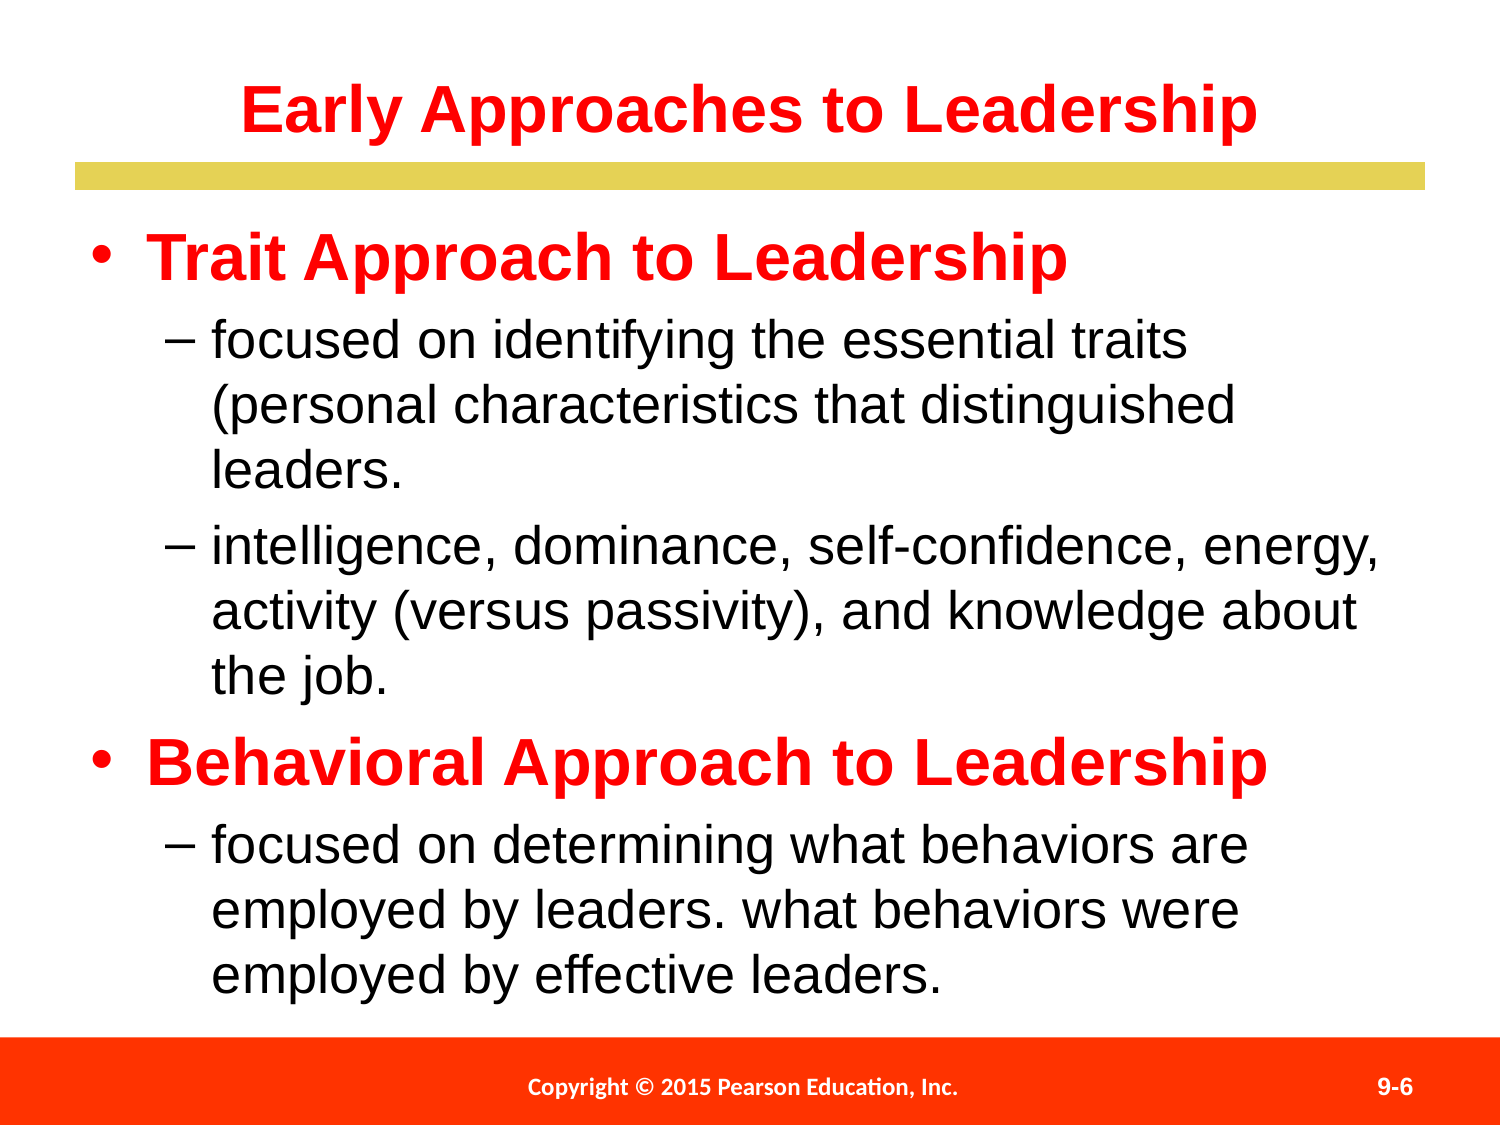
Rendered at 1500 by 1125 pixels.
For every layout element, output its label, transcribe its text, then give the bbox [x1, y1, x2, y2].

list Trait Approach to Leadership focused on identifying the essential traits (personal characteristics that distinguished leaders. intelligence, dominance, self-confidence, energy, activity (versus passivity), and knowledge about the job. Behavioral Approach to Leadership focused on determining what behaviors are employed by leaders. what behaviors were employed by effective leaders. [74, 206, 1426, 1007]
title Early Approaches to Leadership [74, 12, 1426, 201]
